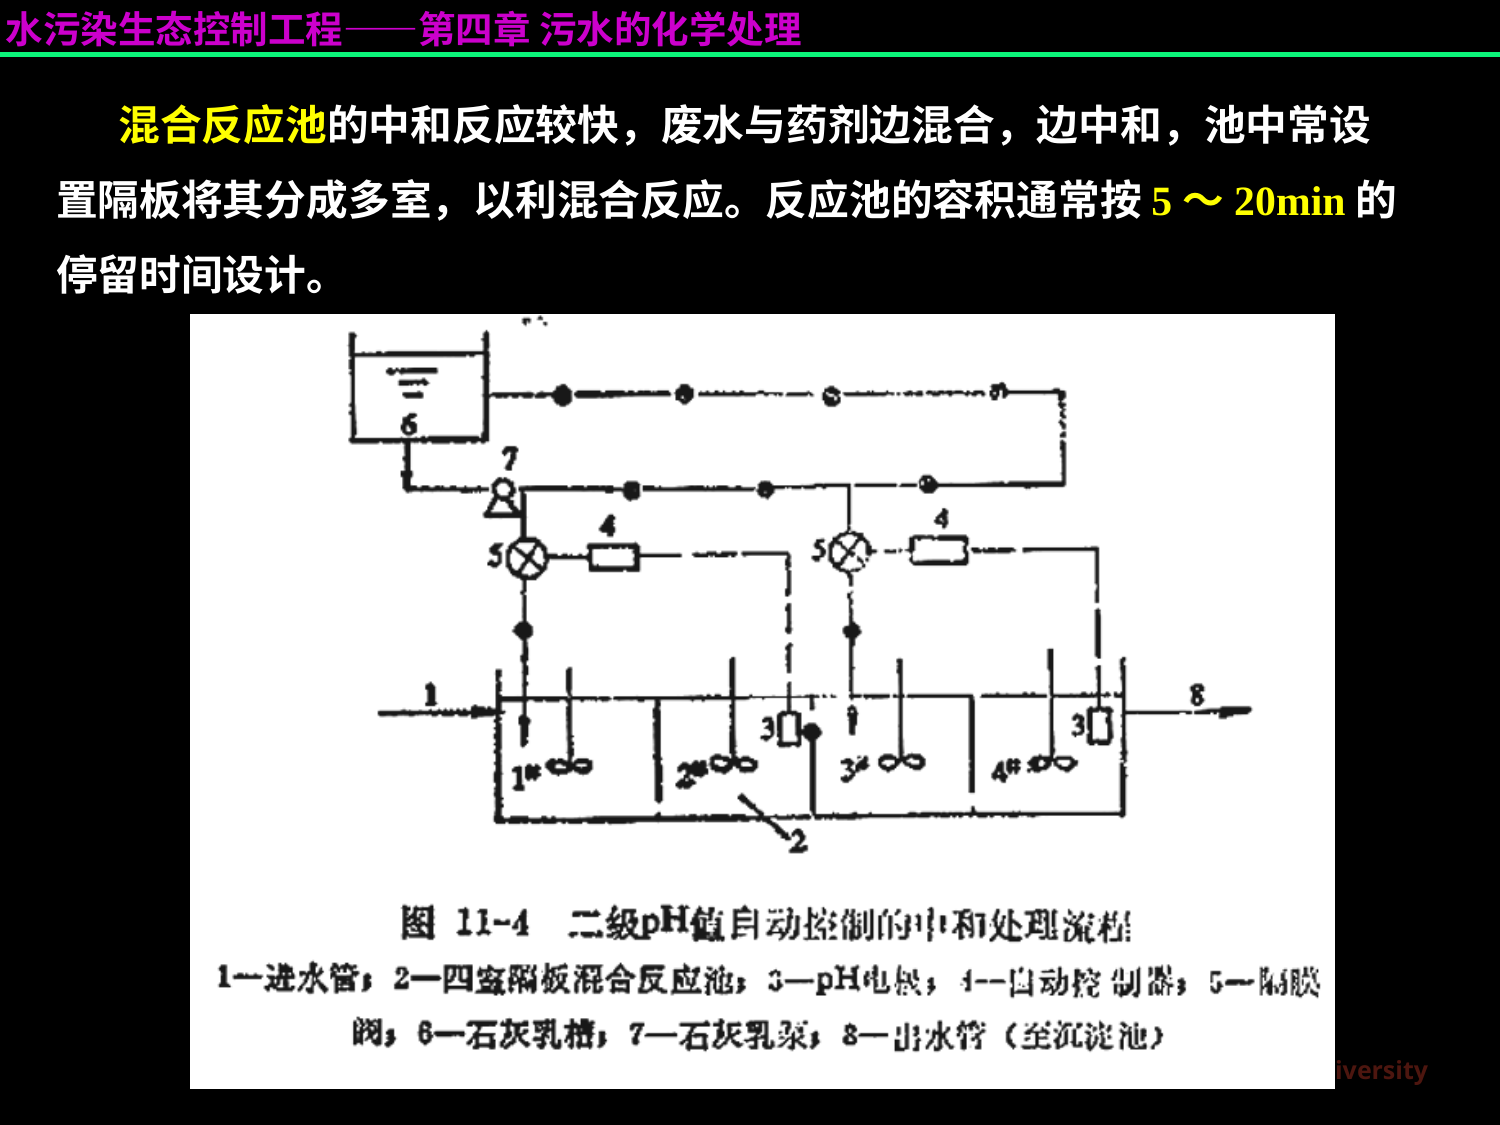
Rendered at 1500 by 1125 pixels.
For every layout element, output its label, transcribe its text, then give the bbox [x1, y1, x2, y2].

text_box 混合反应池的中和反应较快，废水与药剂边混合，边中和，池中常设置隔板将其分成多室，以利混合反应。反应池的容积通常按5～20min的停留时间设计。 [41, 66, 1417, 307]
picture [190, 313, 1335, 1089]
